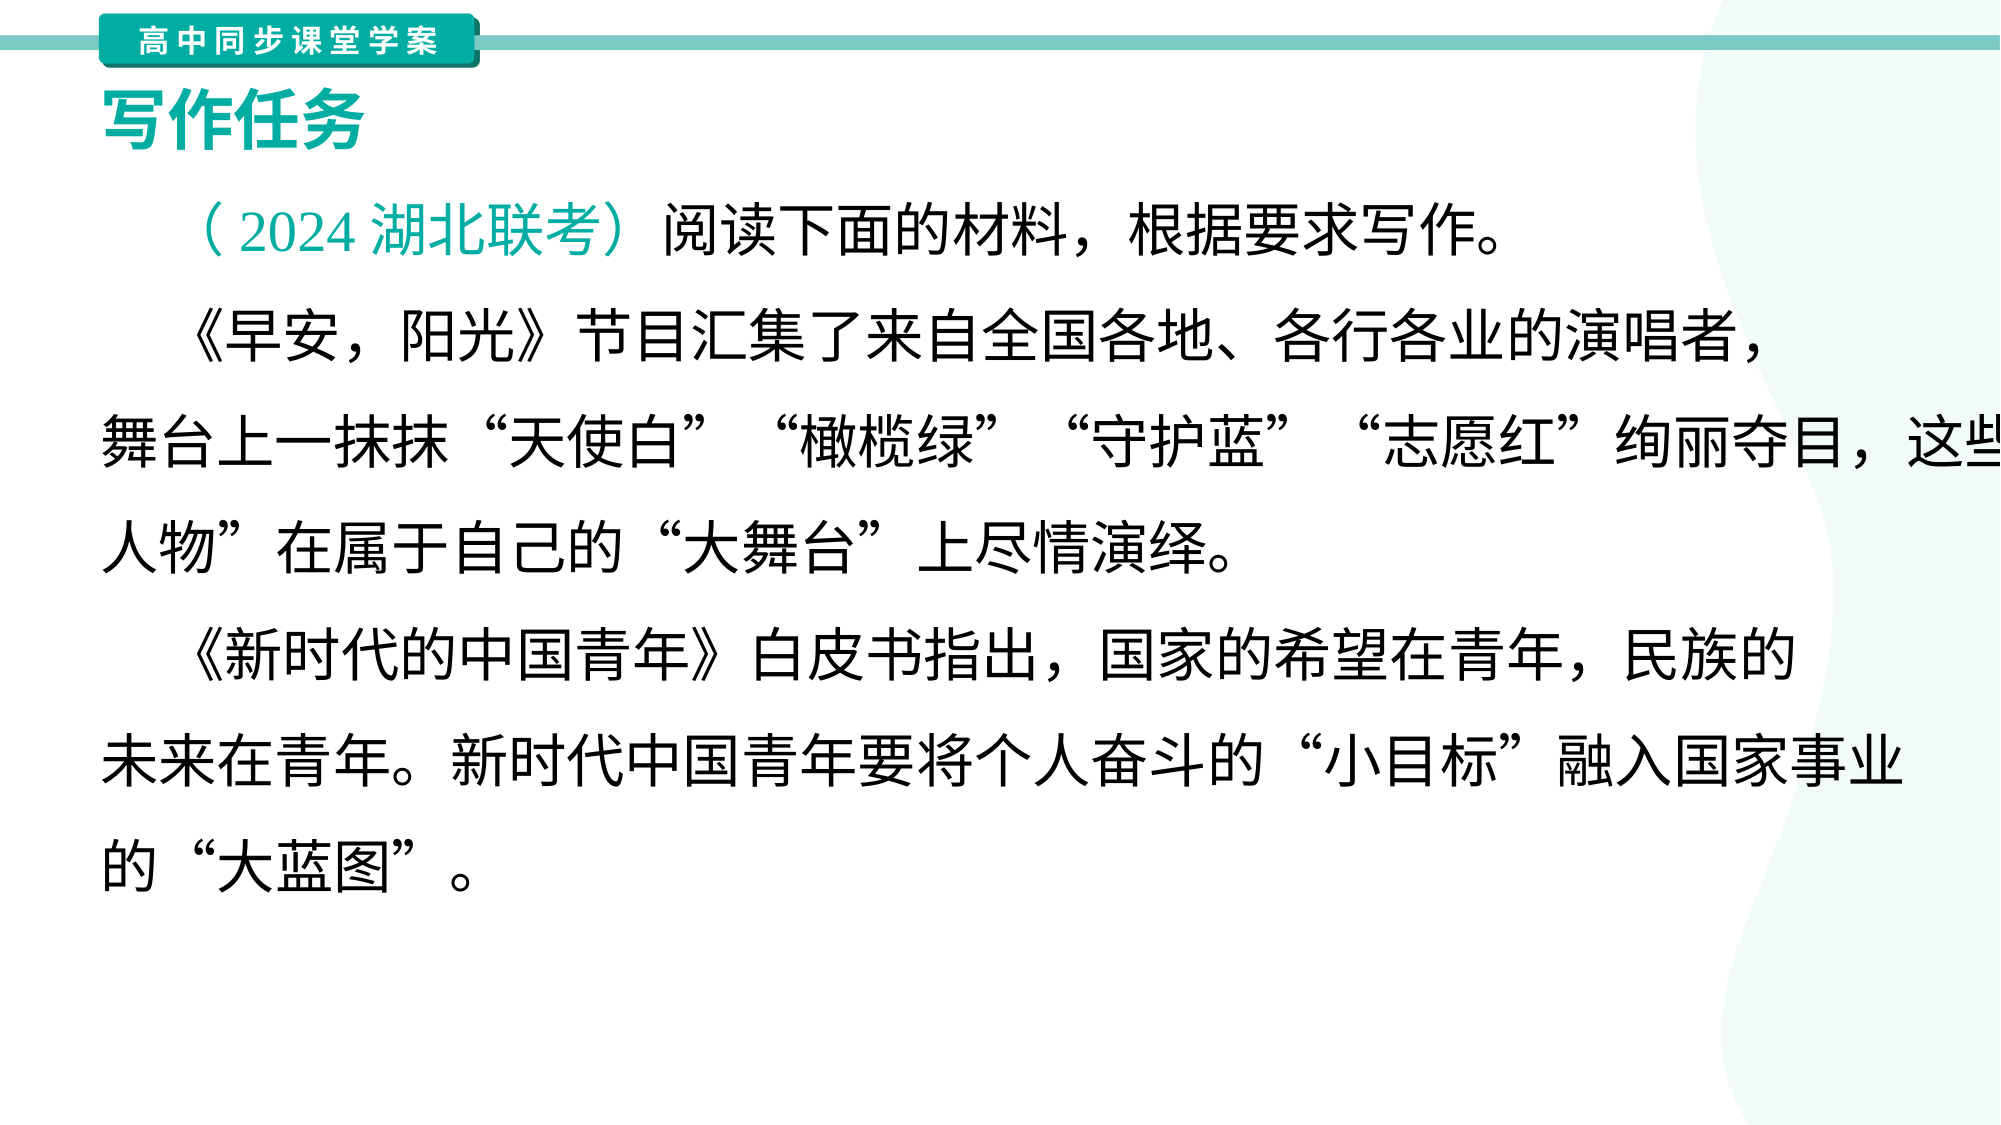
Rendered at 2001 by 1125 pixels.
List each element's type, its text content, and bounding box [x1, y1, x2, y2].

text_box （2024湖北联考）阅读下面的材料，根据要求写作。 《早安，阳光》节目汇集了来自全国各地、各行各业的演唱者， 舞台上一抹抹“天使白”“橄榄绿”“守护蓝”“志愿红”绚丽夺目，这些“小 人物”在属于自己的“大舞台”上尽情演绎。 《新时代的中国青年》白皮书指出，国家的希望在青年，民族的 未来在青年。新时代中国青年要将个人奋斗的“小目标”融入国家事业 的“大蓝图”。 [100, 156, 1899, 901]
picture [0, 0, 2000, 1125]
text_box 写作任务 [100, 76, 1899, 156]
